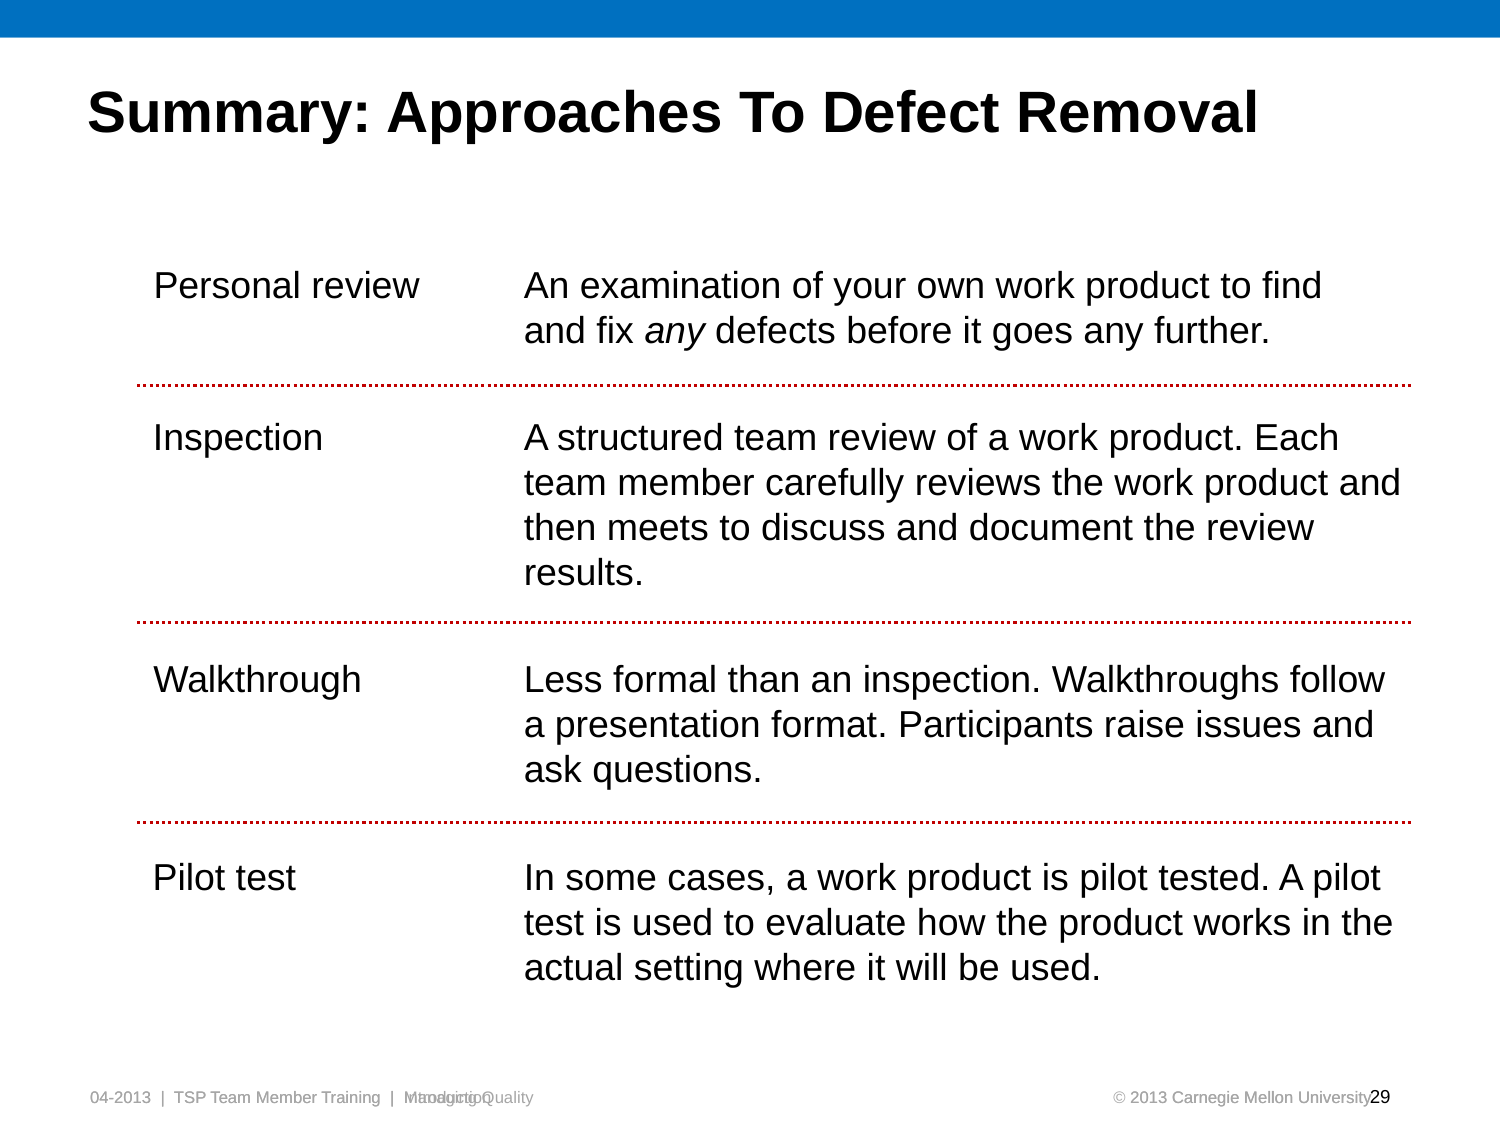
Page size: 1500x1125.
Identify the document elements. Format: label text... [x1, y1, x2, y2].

text_box Personal review [138, 253, 435, 314]
text_box A structured team review of a work product. Each team member carefully reviews the work product and then meets to discuss and document the review results. [509, 405, 1438, 601]
text_box Pilot test [137, 845, 312, 905]
text_box Inspection [138, 405, 339, 466]
text_box Less formal than an inspection. Walkthroughs follow a presentation format. Participants raise issues and ask questions. [509, 647, 1438, 798]
text_box In some cases, a work product is pilot tested. A pilot test is used to evaluate how the product works in the actual setting where it will be used. [509, 845, 1438, 995]
text_box An examination of your own work product to find and fix any defects before it goes any further. [509, 253, 1382, 359]
title Summary: Approaches To Defect Removal [87, 87, 1439, 226]
text_box Walkthrough [138, 647, 377, 708]
